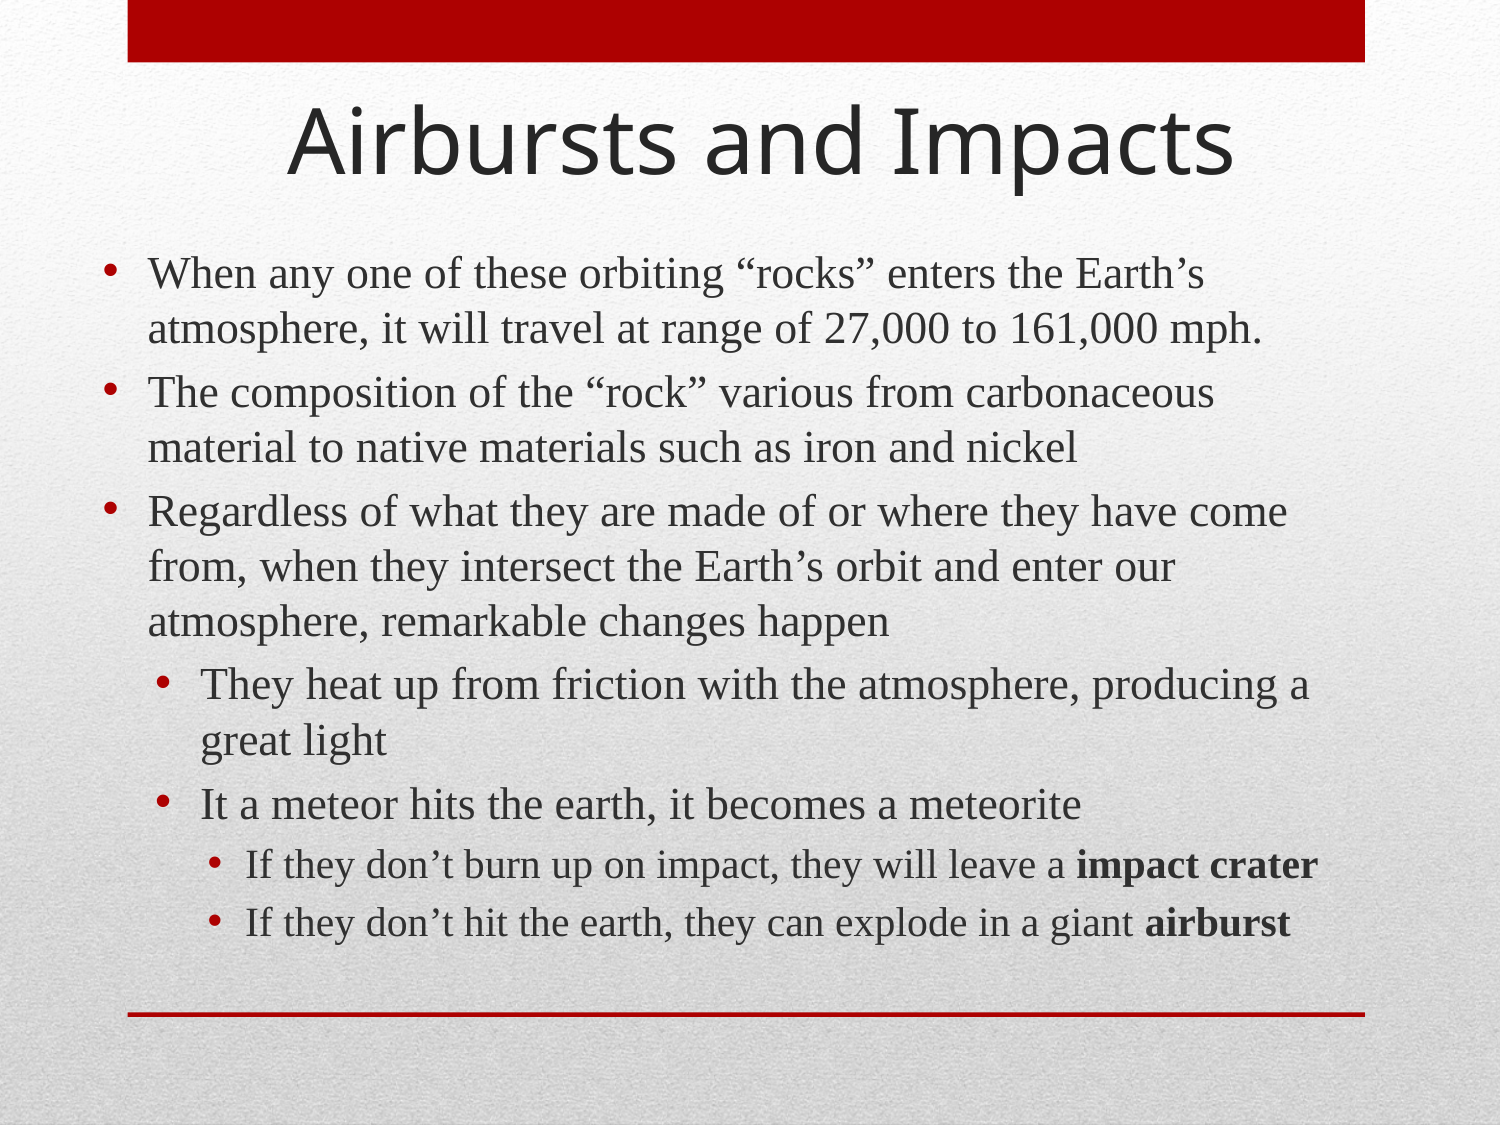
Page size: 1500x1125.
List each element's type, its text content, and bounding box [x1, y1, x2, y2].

list When any one of these orbiting “rocks” enters the Earth’s atmosphere, it will travel at range of 27,000 to 161,000 mph. The composition of the “rock” various from carbonaceous material to native materials such as iron and nickel Regardless of what they are made of or where they have come from, when they intersect the Earth’s orbit and enter our atmosphere, remarkable changes happen They heat up from friction with the atmosphere, producing a great light It a meteor hits the earth, it becomes a meteorite If they don’t burn up on impact, they will leave a impact crater If they don’t hit the earth, they can explode in a giant airburst [87, 187, 1375, 1000]
title Airbursts and Impacts [25, 75, 1500, 200]
